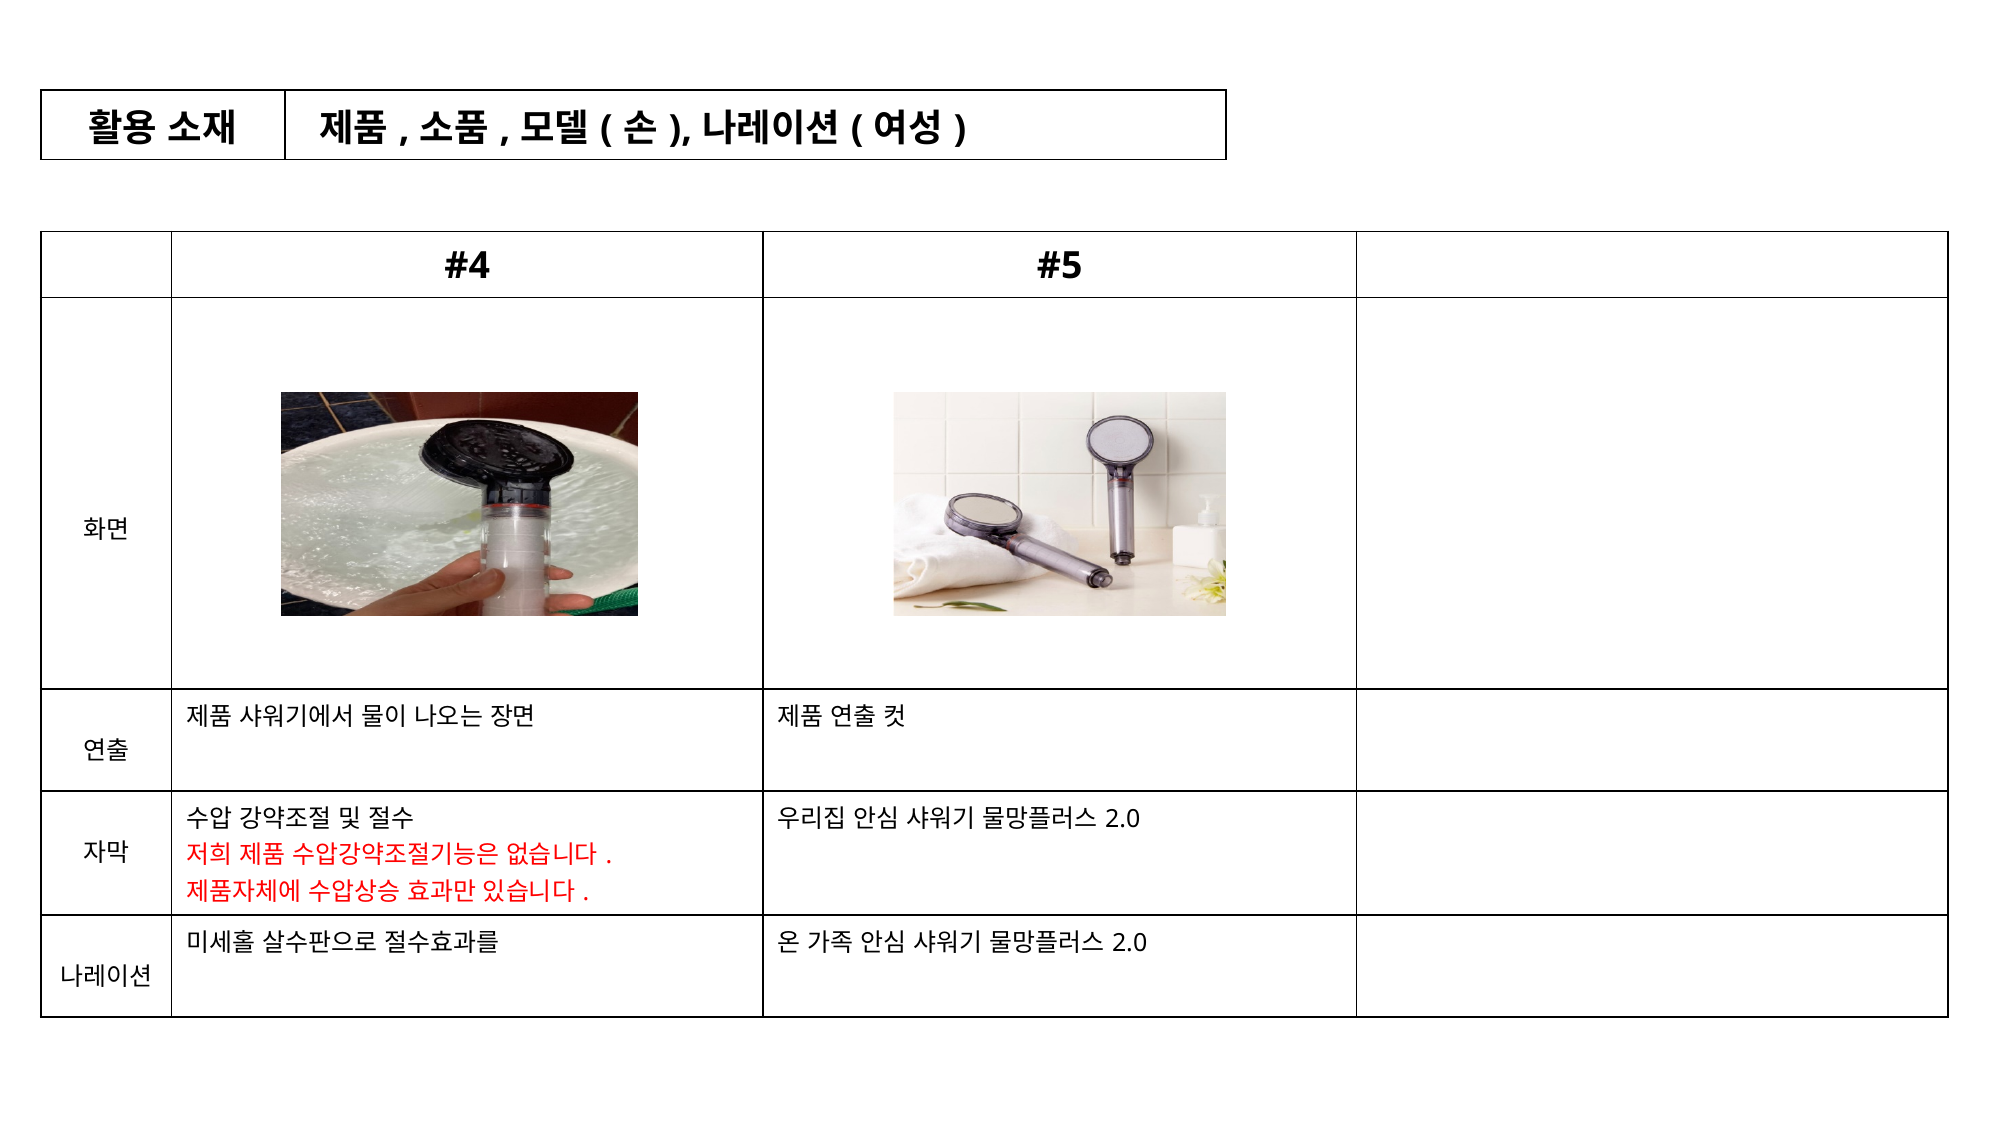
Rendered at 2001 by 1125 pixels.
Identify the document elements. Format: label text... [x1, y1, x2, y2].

table_cell 제품 샤워기에서 물이 나오는 장면 [172, 690, 762, 790]
table_header 활용 소재 [42, 91, 284, 159]
table_cell [1357, 792, 1947, 914]
table_cell 미세홀 살수판으로 절수효과를 [172, 916, 762, 1016]
table_cell [1357, 916, 1947, 1016]
table_cell 우리집 안심 샤워기 물망플러스2.0 [764, 792, 1356, 914]
table_cell [764, 298, 1356, 688]
table_cell [172, 298, 762, 688]
picture [281, 392, 638, 616]
picture [892, 392, 1226, 616]
table_header #4 [172, 232, 762, 297]
table_cell [1357, 298, 1947, 688]
table_cell 나레이션 [42, 916, 171, 1016]
table_header #5 [764, 232, 1356, 297]
table_header [1357, 232, 1947, 297]
table_cell 수압 강약조절 및 절수 저희 제품 수압강약조절기능은 없습니다. 제품자체에 수압상승 효과만 있습니다. [172, 792, 762, 914]
table_cell 온 가족 안심 샤워기 물망플러스2.0 [764, 916, 1356, 1016]
table_cell 자막 [42, 792, 171, 914]
table_cell [1357, 690, 1947, 790]
table_cell 연출 [42, 690, 171, 790]
table_header 제품,소품,모델(손),나레이션(여성) [286, 91, 1225, 159]
table_cell 화면 [42, 298, 171, 688]
table_cell 제품 연출 컷 [764, 690, 1356, 790]
table_header [42, 232, 171, 297]
